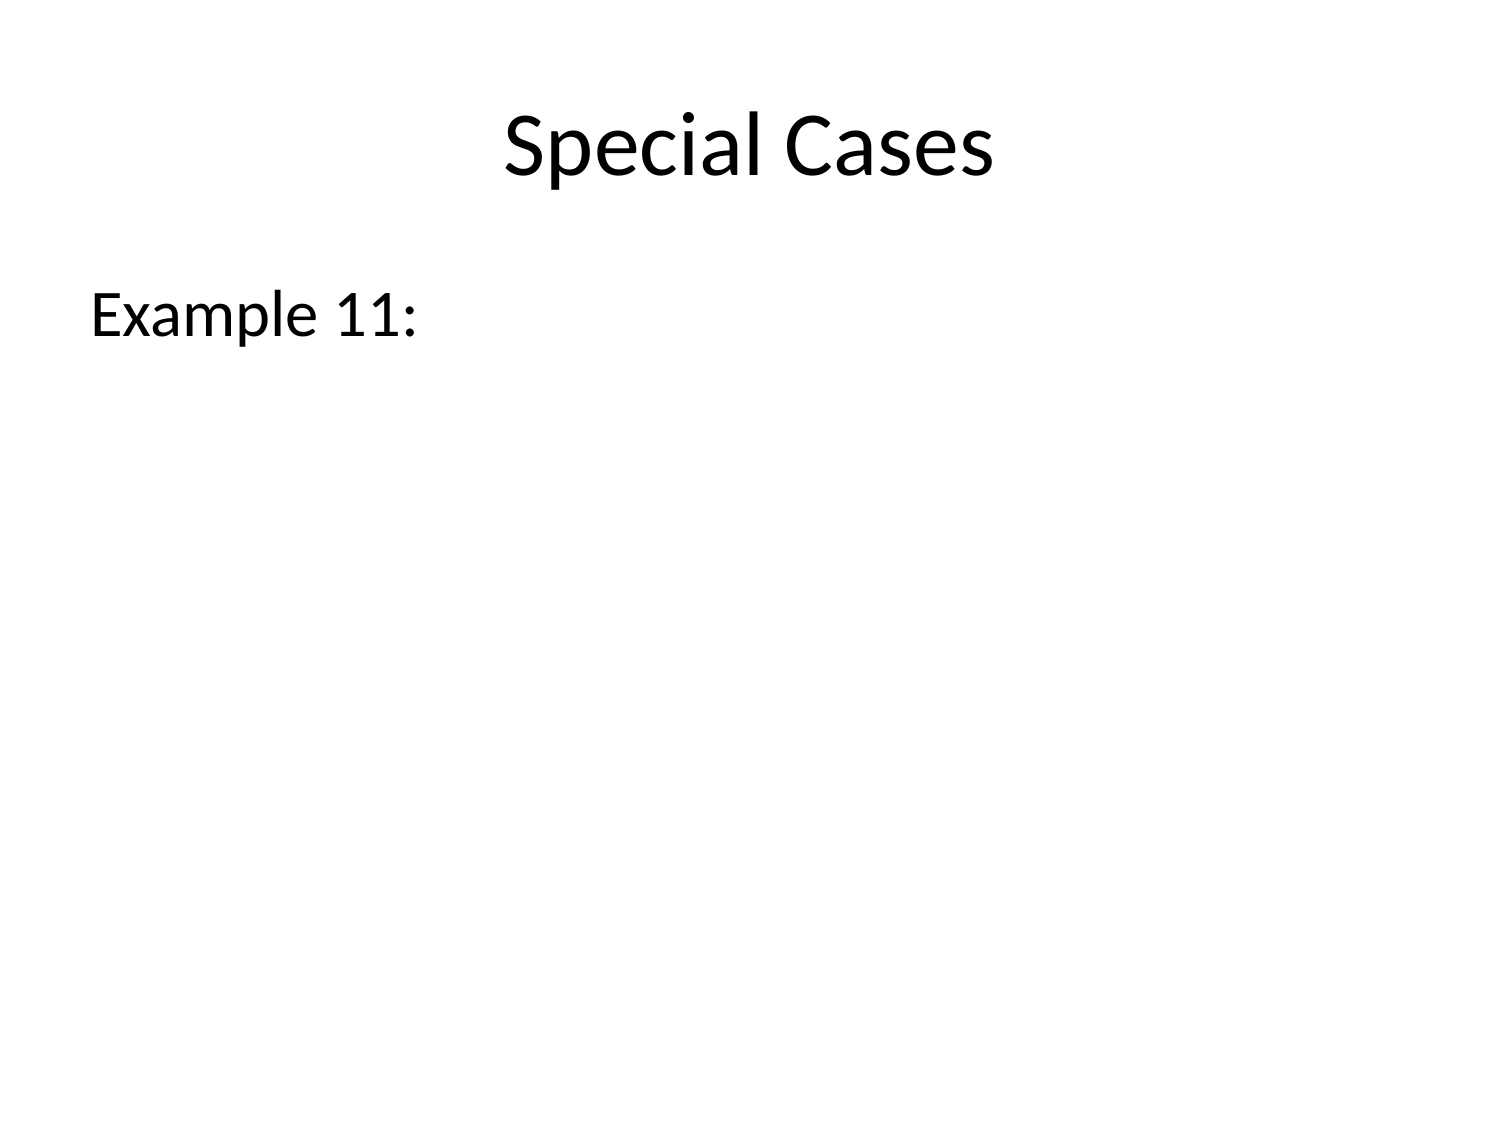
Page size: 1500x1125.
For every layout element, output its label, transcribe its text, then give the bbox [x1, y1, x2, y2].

title Special Cases [75, 45, 1425, 233]
